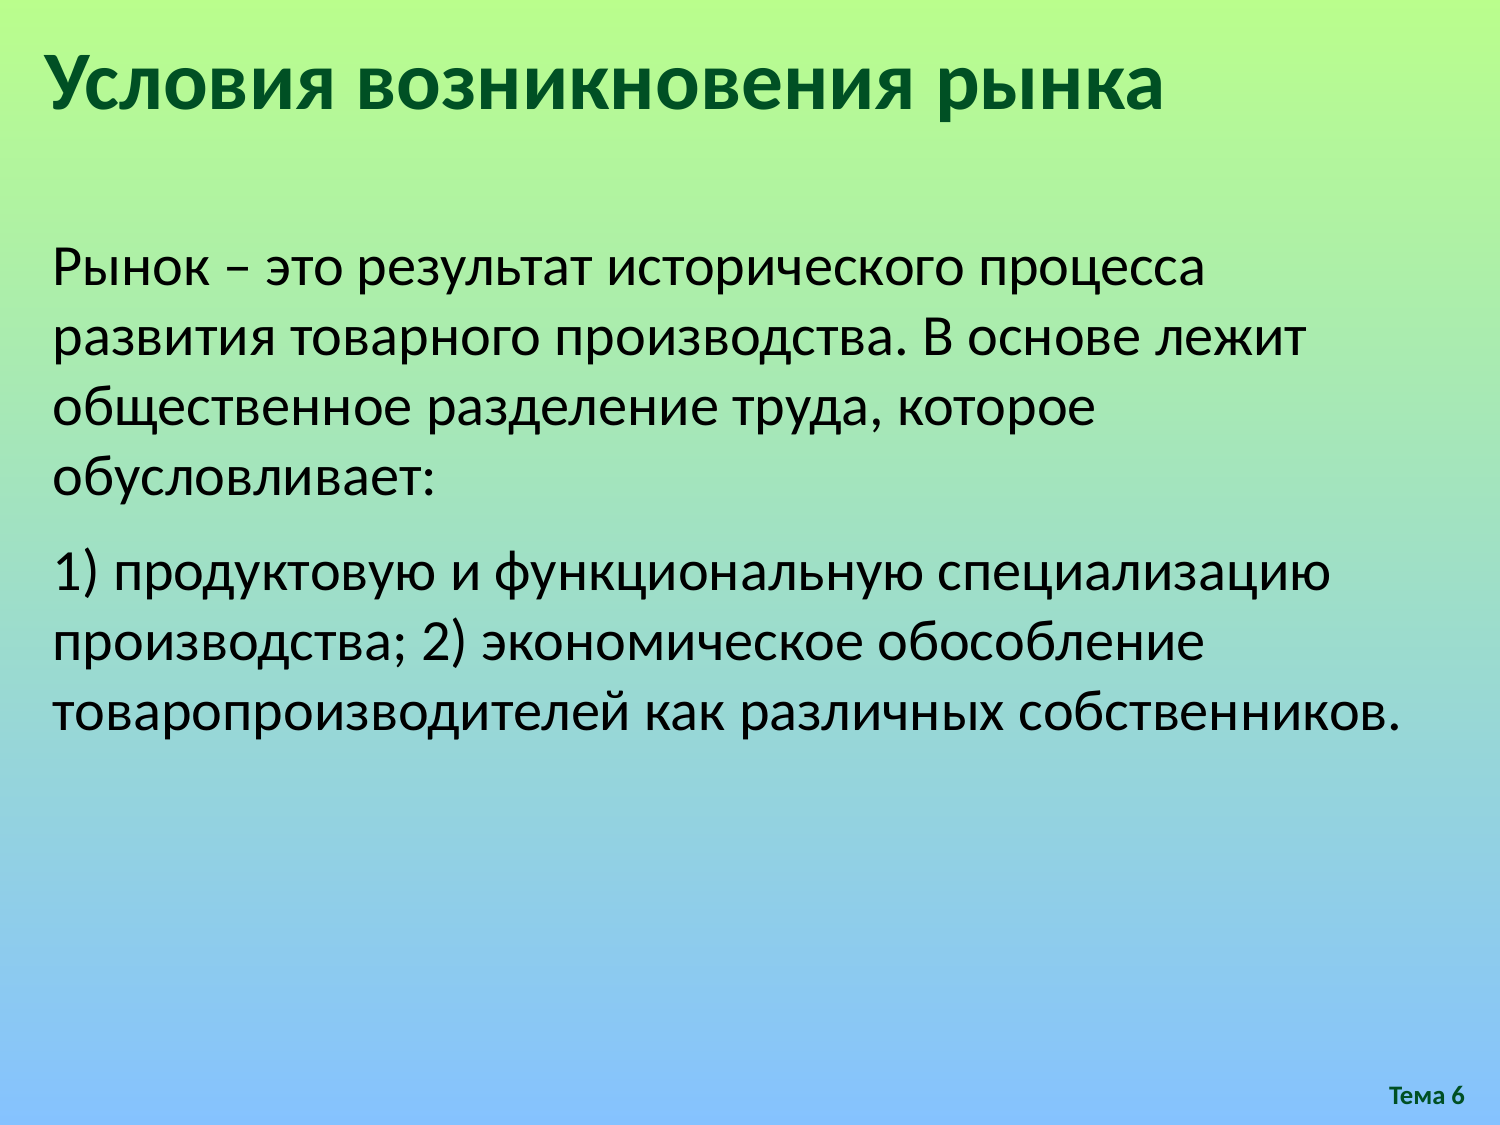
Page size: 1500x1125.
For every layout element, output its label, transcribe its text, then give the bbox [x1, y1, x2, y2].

text_box Рынок – это результат исторического процесса развития товарного производства. В основе лежит общественное разделение труда, которое обусловливает: 1) продуктовую и функциональную специализацию производства; 2) экономическое обособление товаропроизводителей как различных собственников. [37, 219, 1456, 775]
text_box Условия возникновения рынка [29, 19, 1435, 134]
text_box Тема 6 [1374, 1070, 1495, 1118]
